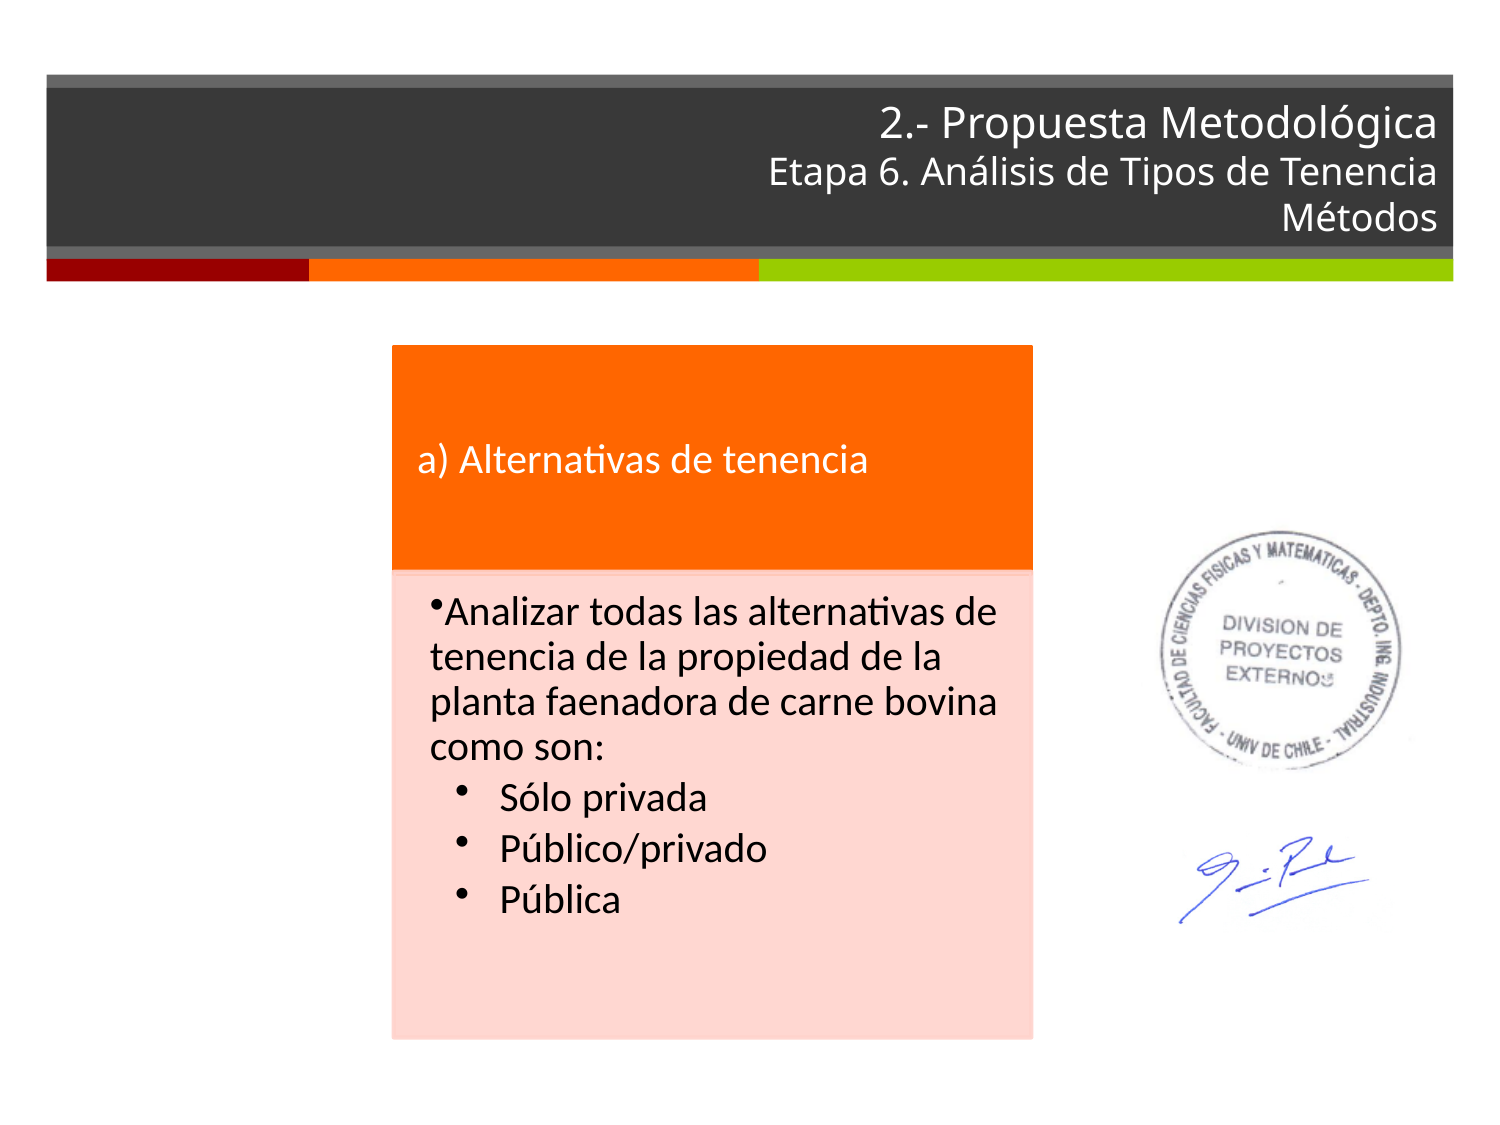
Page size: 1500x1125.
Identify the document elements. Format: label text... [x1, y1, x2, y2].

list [393, 346, 1032, 1039]
picture [1155, 826, 1396, 934]
title 2.- Propuesta Metodológica Etapa 6. Análisis de Tipos de Tenencia Métodos [46, 87, 1454, 247]
picture [1141, 506, 1420, 793]
